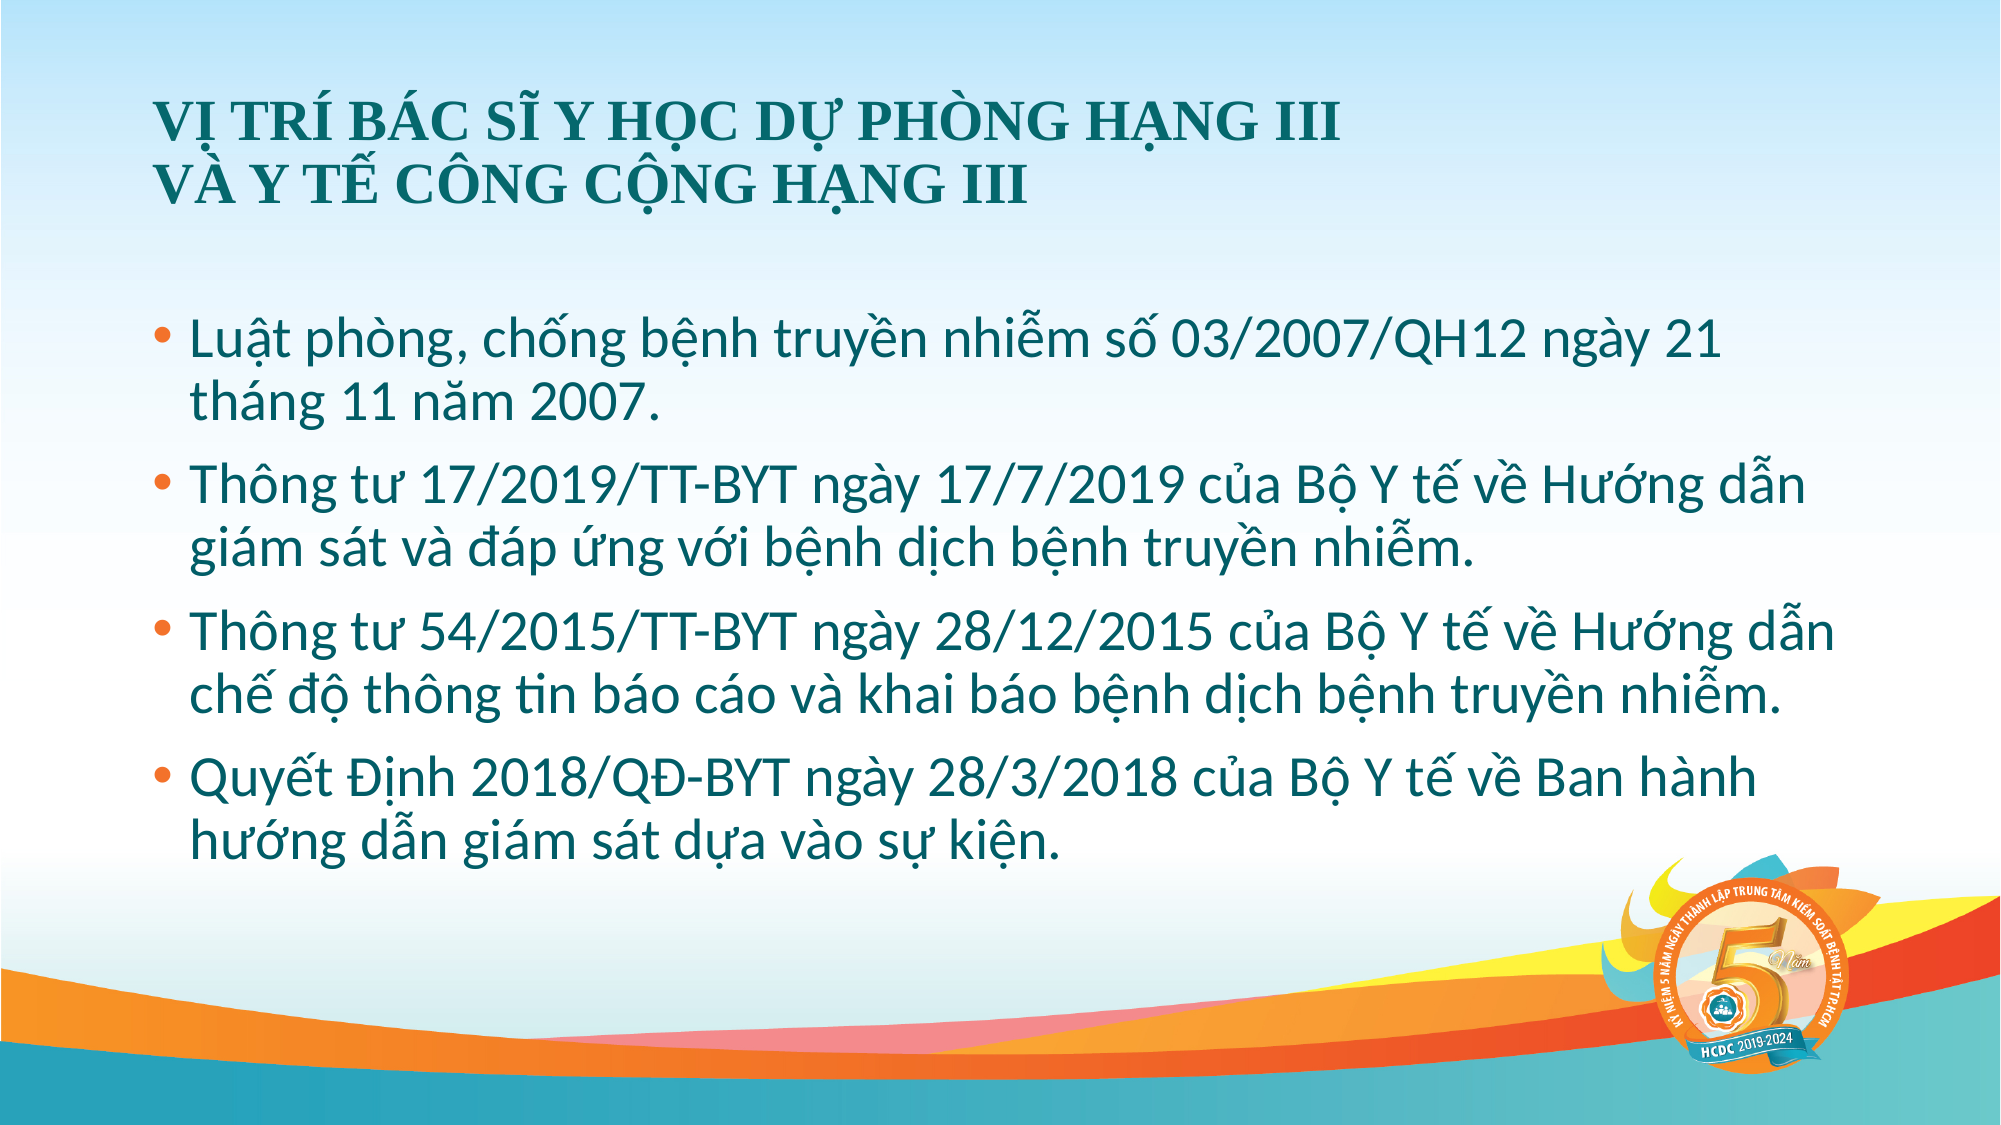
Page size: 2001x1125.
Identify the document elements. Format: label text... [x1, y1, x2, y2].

picture [0, 0, 2001, 1125]
list Luật phòng, chống bệnh truyền nhiễm số 03/2007/QH12 ngày 21 tháng 11 năm 2007. Thông tư 17/2019/TT-BYT ngày 17/7/2019 của Bộ Y tế về Hướng dẫn giám sát và đáp ứng với bệnh dịch bệnh truyền nhiễm. Thông tư 54/2015/TT-BYT ngày 28/12/2015 của Bộ Y tế về Hướng dẫn chế độ thông tin báo cáo và khai báo bệnh dịch bệnh truyền nhiễm. Quyết Định 2018/QĐ-BYT ngày 28/3/2018 của Bộ Y tế về Ban hành hướng dẫn giám sát dựa vào sự kiện. [137, 299, 1863, 1014]
title VỊ TRÍ BÁC SĨ Y HỌC DỰ PHÒNG HẠNG III VÀ Y TẾ CÔNG CỘNG HẠNG III [137, 44, 1863, 262]
